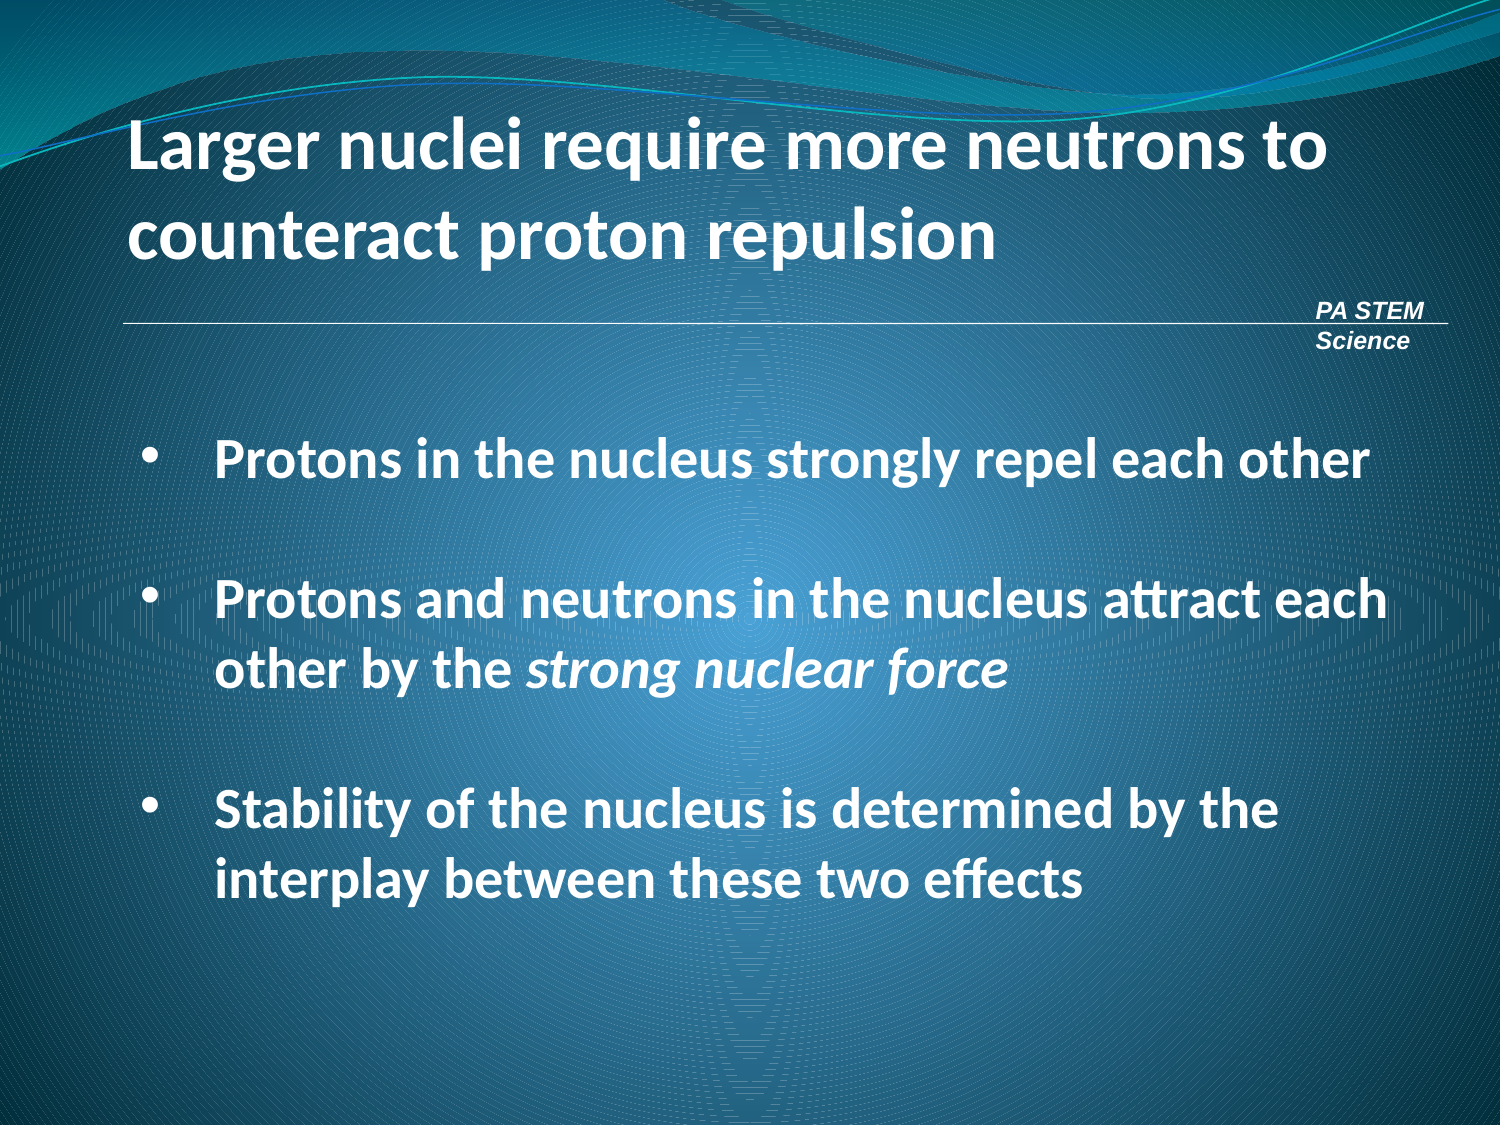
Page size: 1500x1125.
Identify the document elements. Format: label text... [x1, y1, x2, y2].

text_box Larger nuclei require more neutrons to counteract proton repulsion [112, 87, 1463, 283]
text_box Protons in the nucleus strongly repel each other Protons and neutrons in the nucleus attract each other by the strong nuclear force Stability of the nucleus is determined by the interplay between these two effects [125, 412, 1425, 1032]
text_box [123, 287, 1449, 364]
